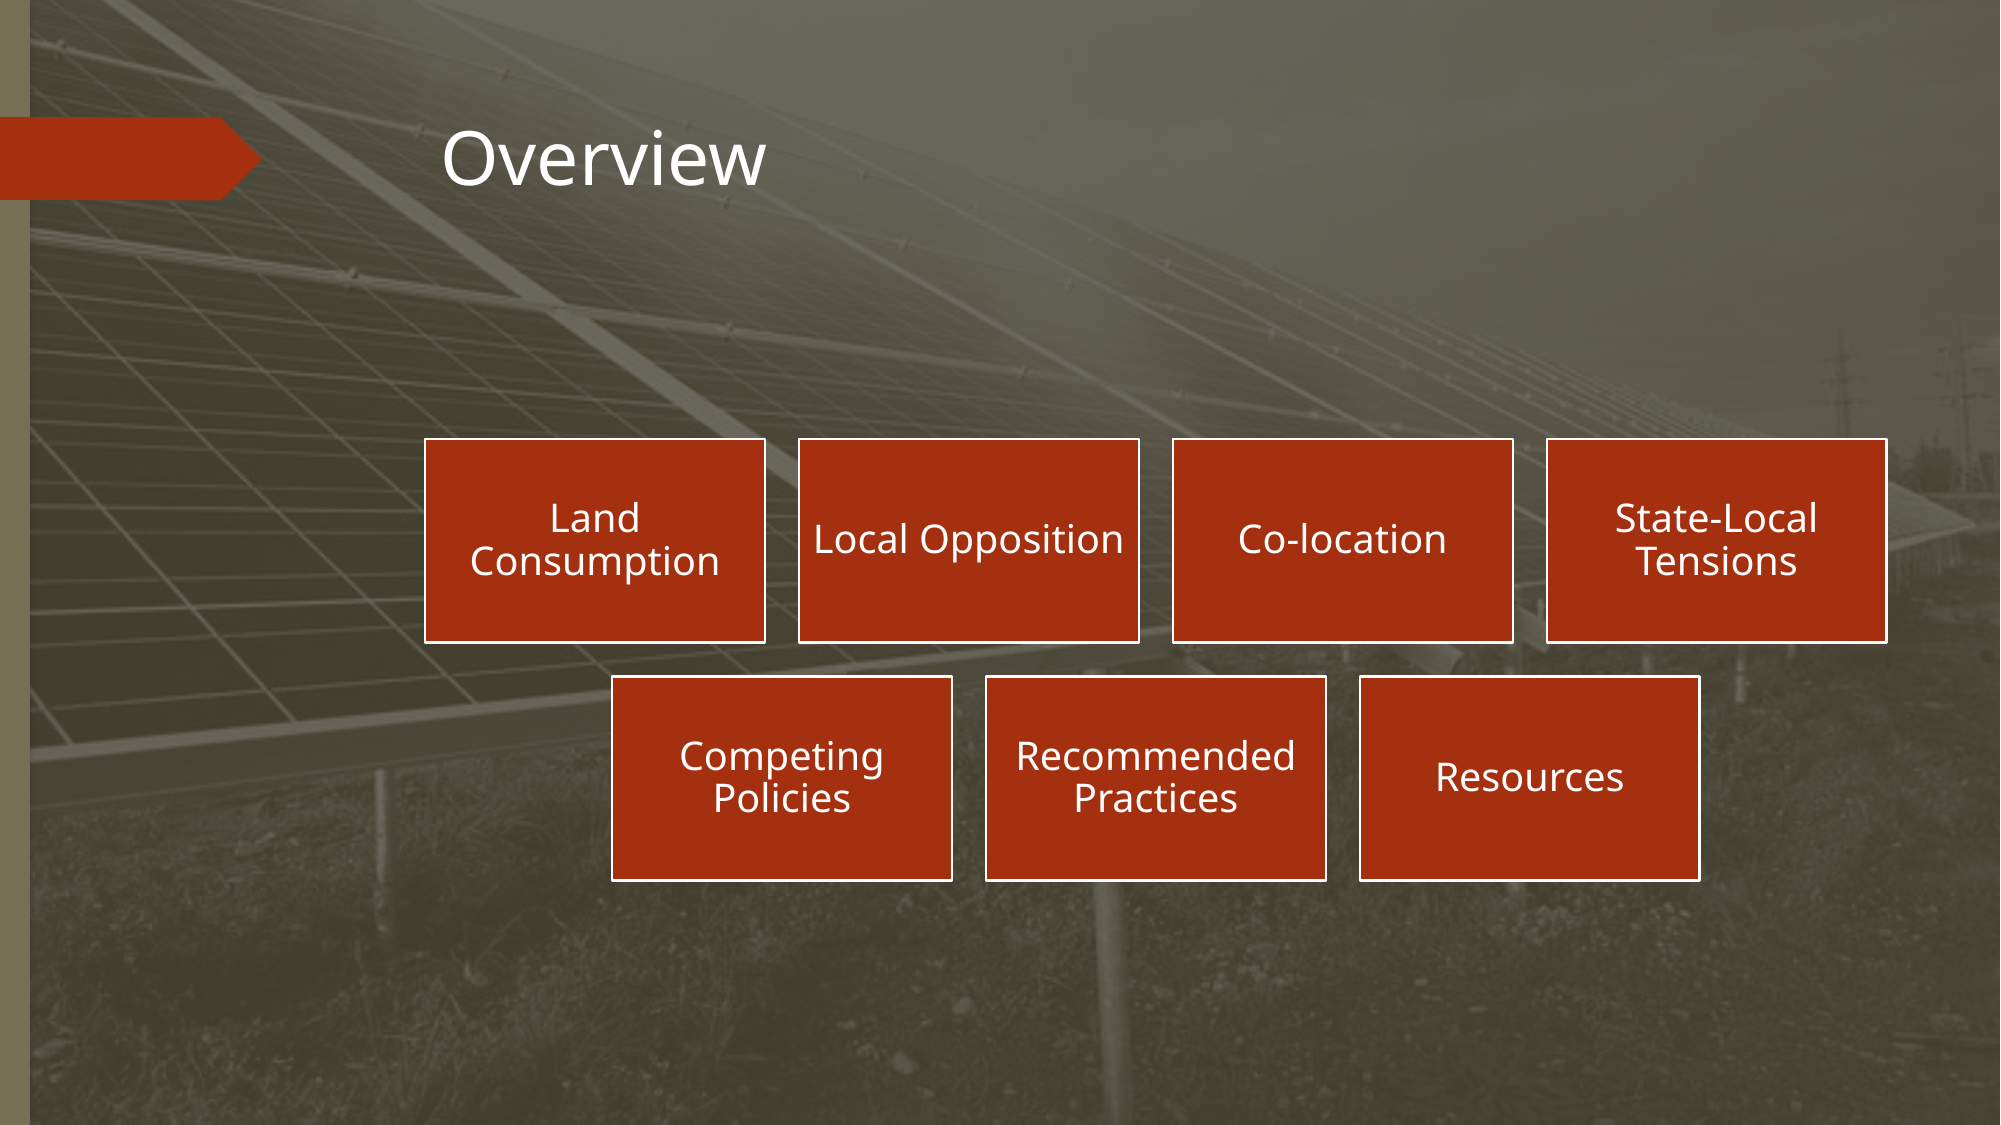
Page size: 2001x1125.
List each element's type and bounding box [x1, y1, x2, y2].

list [424, 349, 1888, 970]
picture [0, 0, 2000, 1125]
